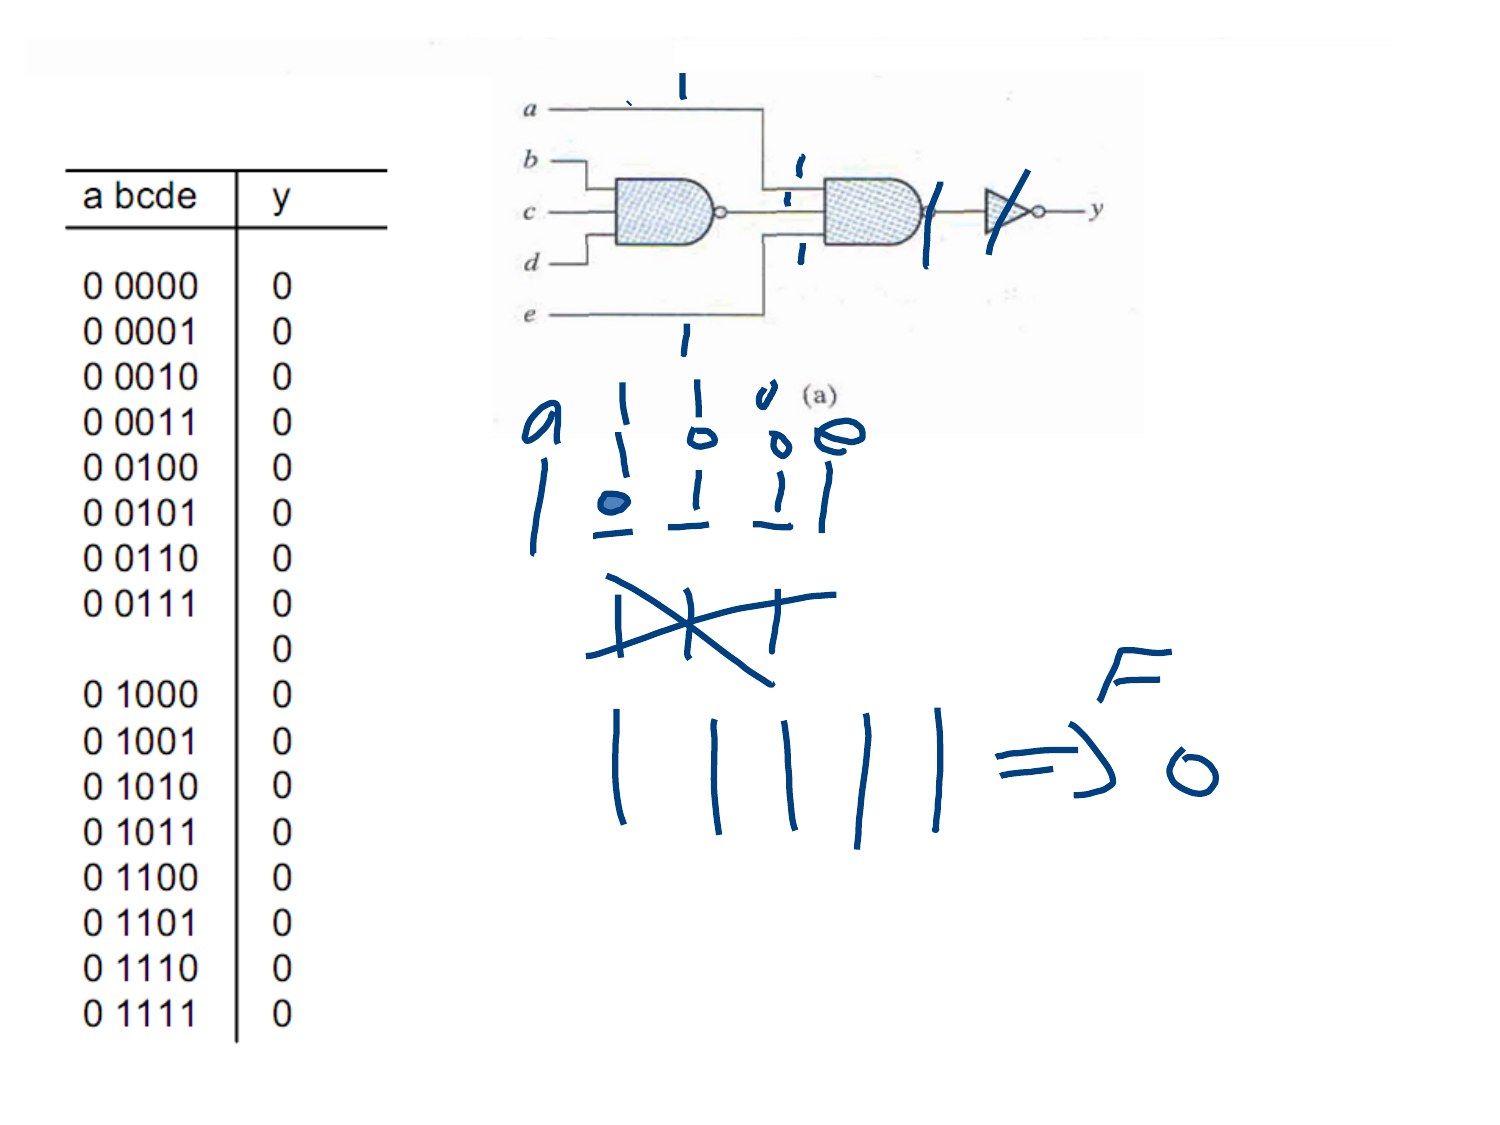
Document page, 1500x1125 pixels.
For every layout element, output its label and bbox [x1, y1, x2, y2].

text_box [1168, 747, 1217, 795]
text_box [820, 513, 825, 534]
text_box [686, 631, 691, 660]
text_box [712, 718, 720, 835]
text_box [1098, 649, 1172, 703]
text_box [687, 593, 837, 629]
text_box [782, 720, 797, 831]
text_box [606, 574, 774, 686]
text_box [532, 513, 539, 555]
text_box [771, 610, 779, 653]
text_box [593, 530, 633, 537]
text_box [1068, 722, 1114, 797]
text_box [617, 594, 621, 646]
text_box [995, 749, 1070, 758]
text_box [585, 624, 689, 657]
text_box [614, 708, 625, 825]
text_box [684, 588, 693, 621]
text_box [934, 707, 942, 831]
picture [24, 37, 1413, 1055]
text_box [1114, 678, 1161, 685]
text_box [1000, 768, 1054, 777]
text_box [667, 523, 710, 529]
text_box [752, 523, 792, 529]
text_box [856, 713, 870, 850]
